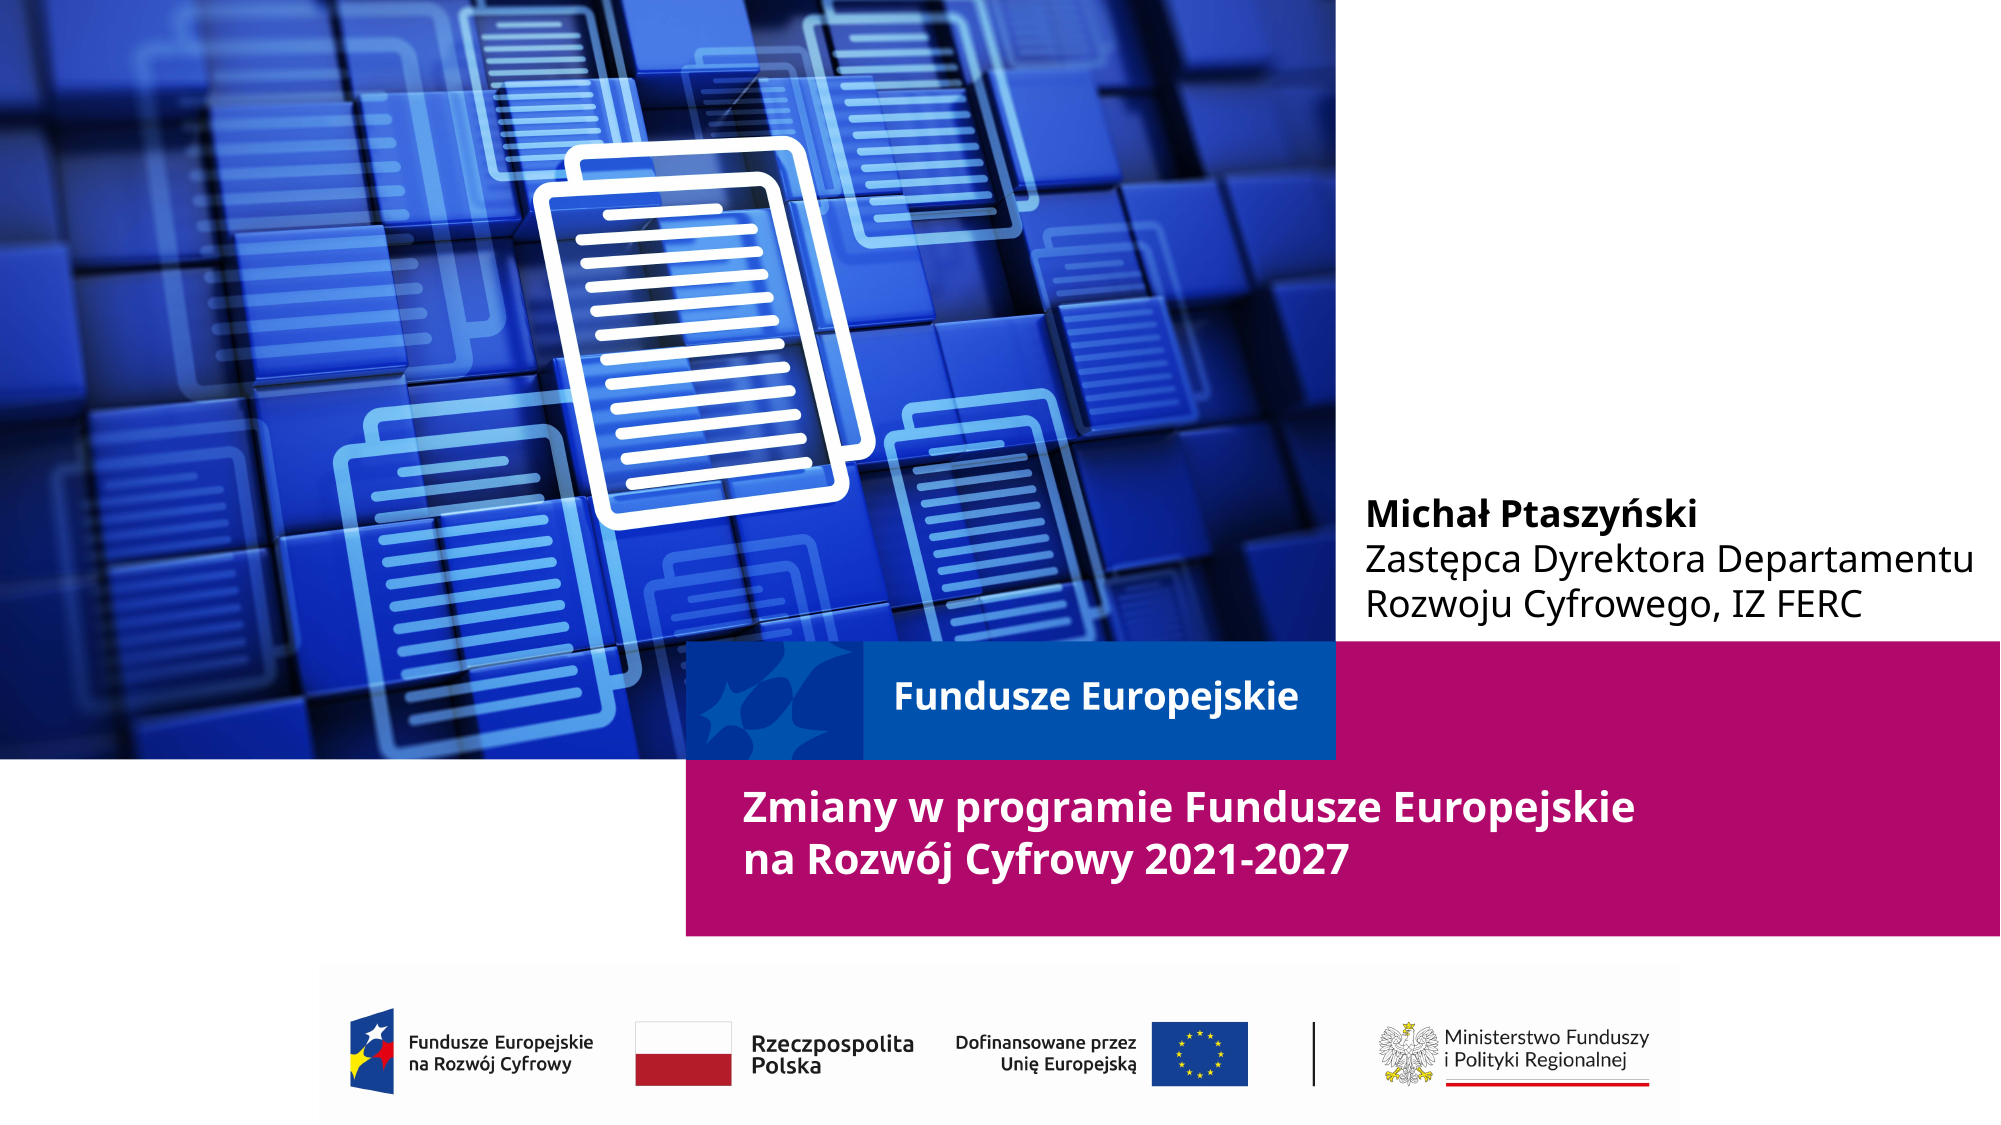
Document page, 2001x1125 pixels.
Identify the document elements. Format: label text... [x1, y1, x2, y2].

picture [0, 0, 1336, 760]
picture [319, 963, 1681, 1125]
title Zmiany w programie Fundusze Europejskie na Rozwój Cyfrowy 2021-2027 [742, 777, 1952, 885]
text_box Michał Ptaszyński Zastępca Dyrektora Departamentu Rozwoju Cyfrowego, IZ FERC [1336, 482, 2000, 649]
